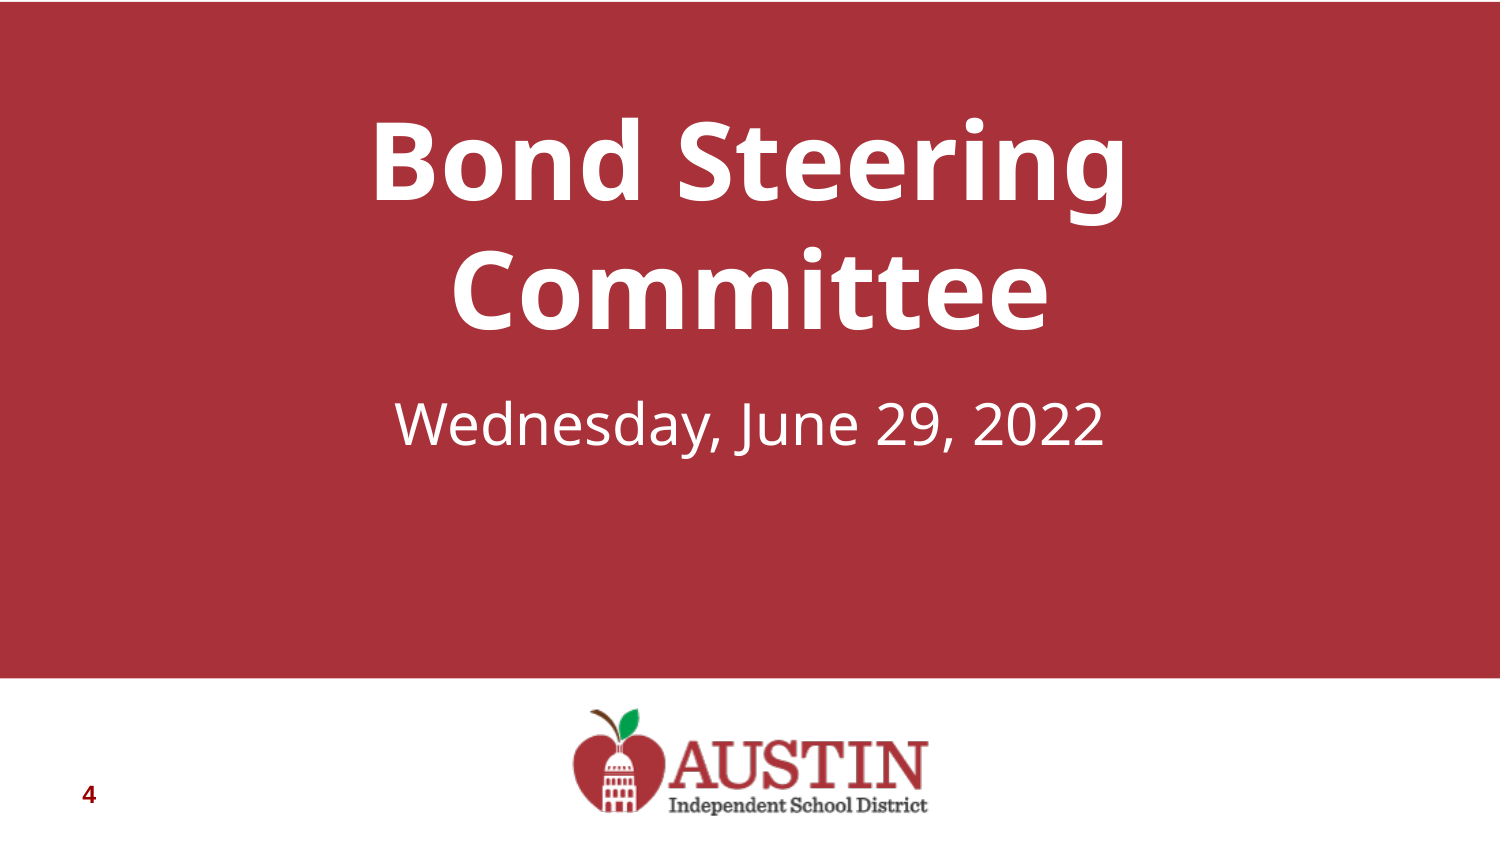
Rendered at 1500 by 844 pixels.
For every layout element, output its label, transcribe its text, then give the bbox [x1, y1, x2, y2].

slide_number ‹#› [21, 761, 112, 827]
text_box [0, 1, 1500, 679]
subtitle Wednesday, June 29, 2022 [51, 372, 1449, 503]
picture [565, 692, 934, 831]
title Bond Steering Committee [51, 29, 1449, 367]
